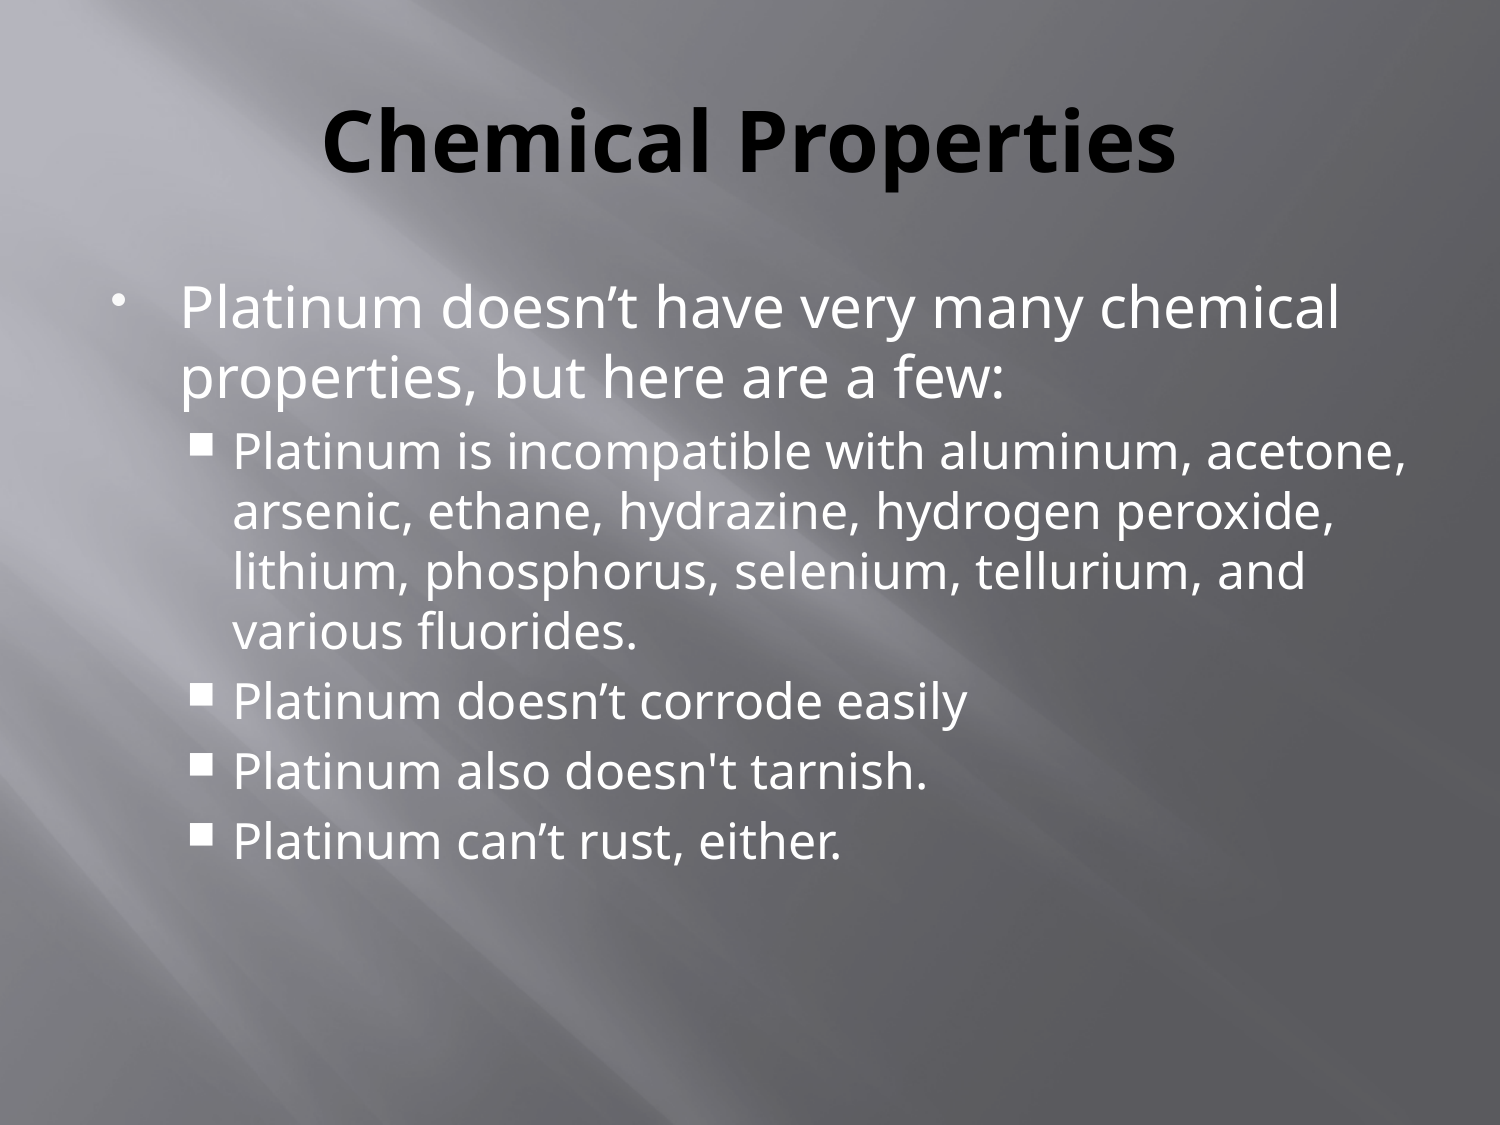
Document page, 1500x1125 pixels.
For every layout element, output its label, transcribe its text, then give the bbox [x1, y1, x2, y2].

list Platinum doesn’t have very many chemical properties, but here are a few: Platinum is incompatible with aluminum, acetone, arsenic, ethane, hydrazine, hydrogen peroxide, lithium, phosphorus, selenium, tellurium, and various fluorides. Platinum doesn’t corrode easily Platinum also doesn't tarnish. Platinum can’t rust, either. [75, 262, 1425, 1035]
title Chemical Properties [75, 45, 1425, 233]
